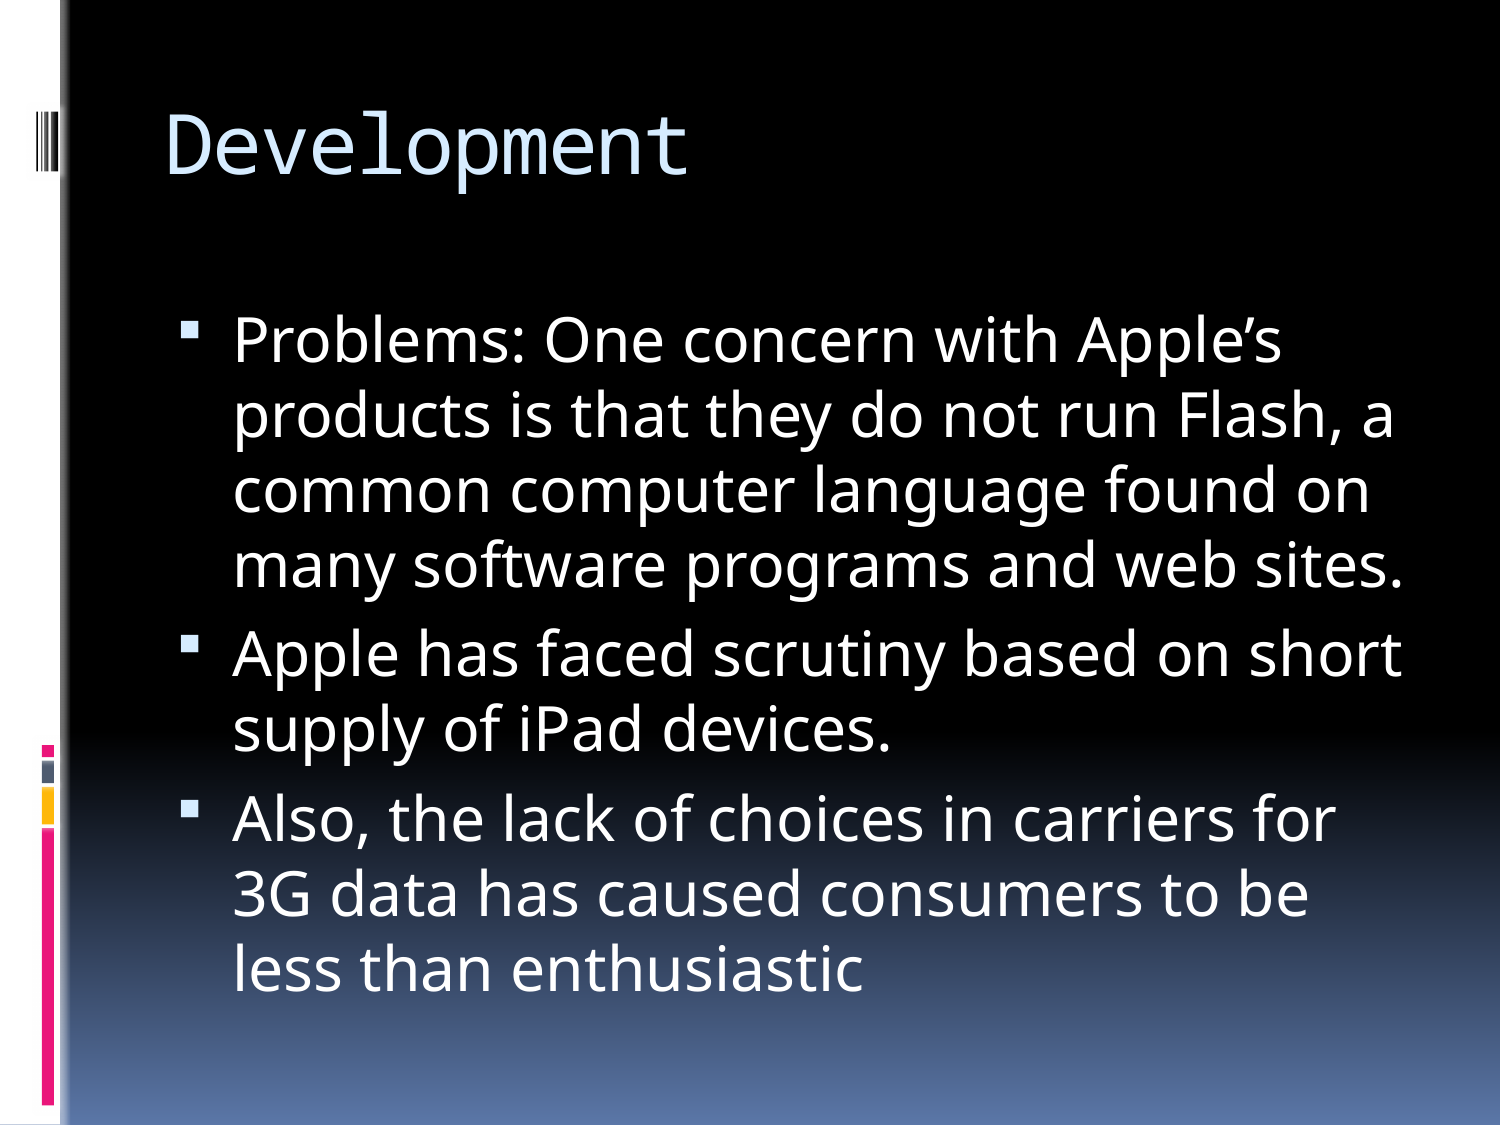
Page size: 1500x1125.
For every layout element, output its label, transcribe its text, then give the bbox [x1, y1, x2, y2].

title Development [150, 83, 1425, 234]
list Problems: One concern with Apple’s products is that they do not run Flash, a common computer language found on many software programs and web sites. Apple has faced scrutiny based on short supply of iPad devices. Also, the lack of choices in carriers for 3G data has caused consumers to be less than enthusiastic [150, 292, 1425, 1043]
